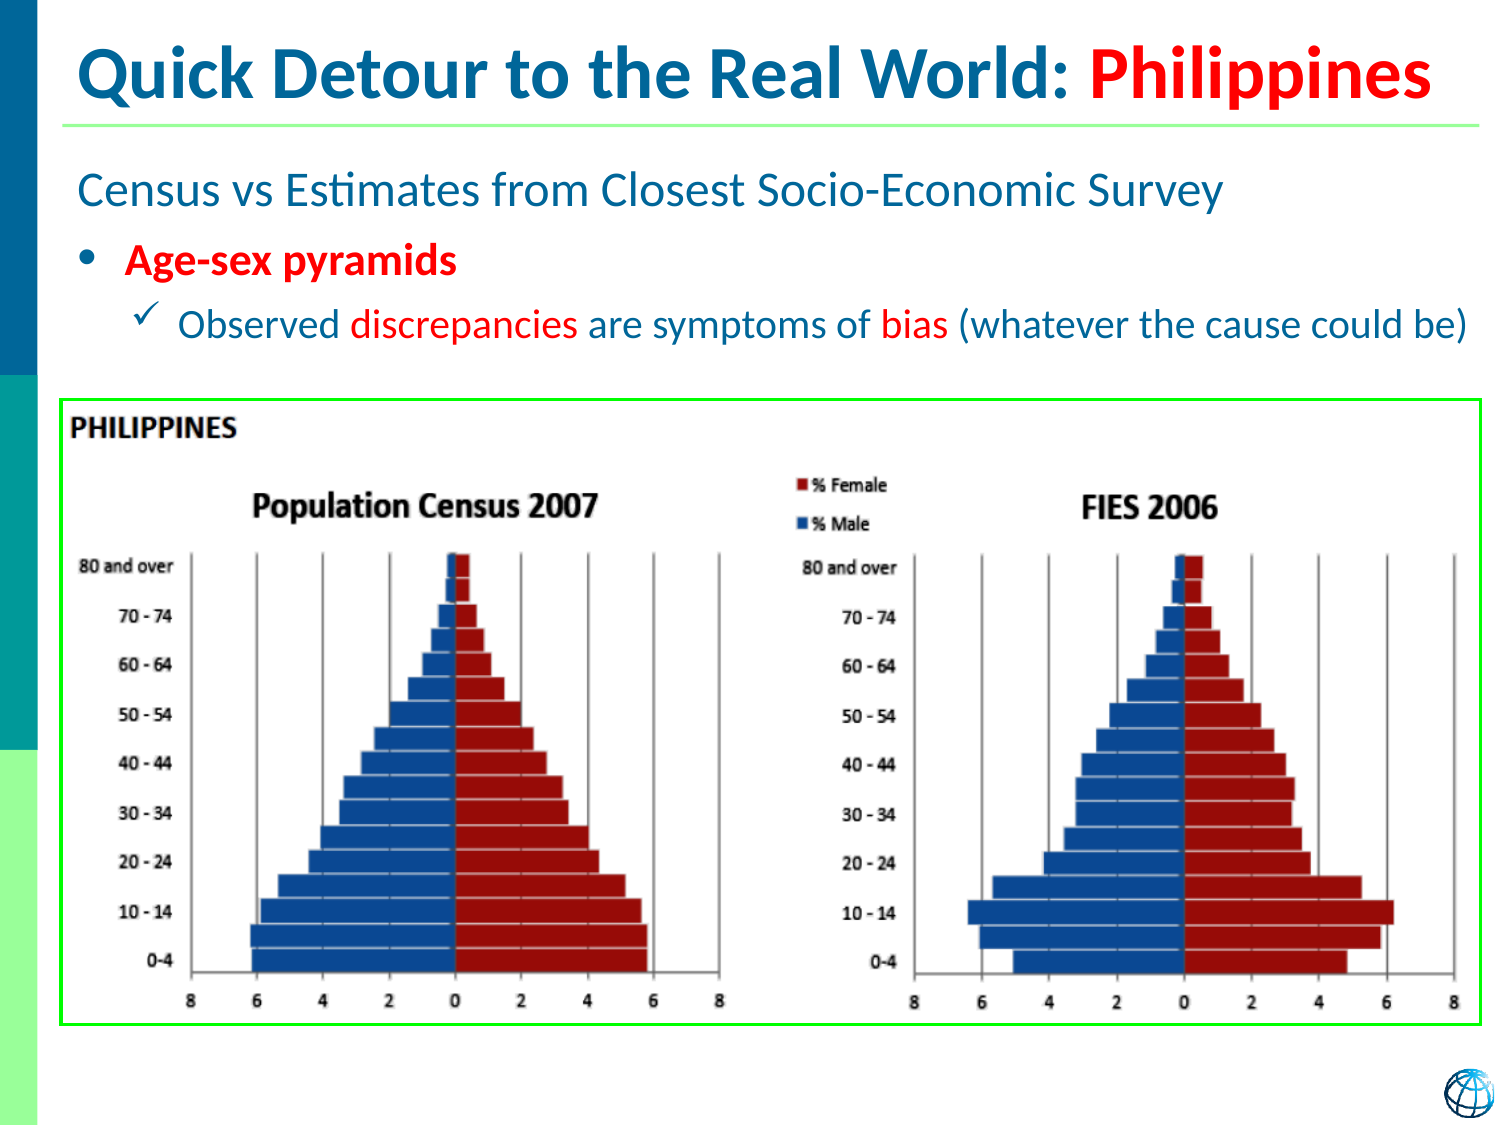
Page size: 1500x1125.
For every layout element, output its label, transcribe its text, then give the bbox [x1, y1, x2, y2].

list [62, 400, 1480, 1024]
picture [1460, 1078, 1468, 1084]
picture [1444, 1068, 1495, 1118]
picture [1468, 1068, 1495, 1106]
title Quick Detour to the Real World: Philippines [62, 19, 1480, 121]
text_box Census vs Estimates from Closest Socio-Economic Survey Age-sex pyramids Observed discrepancies are symptoms of bias (whatever the cause could be) [62, 149, 1500, 362]
